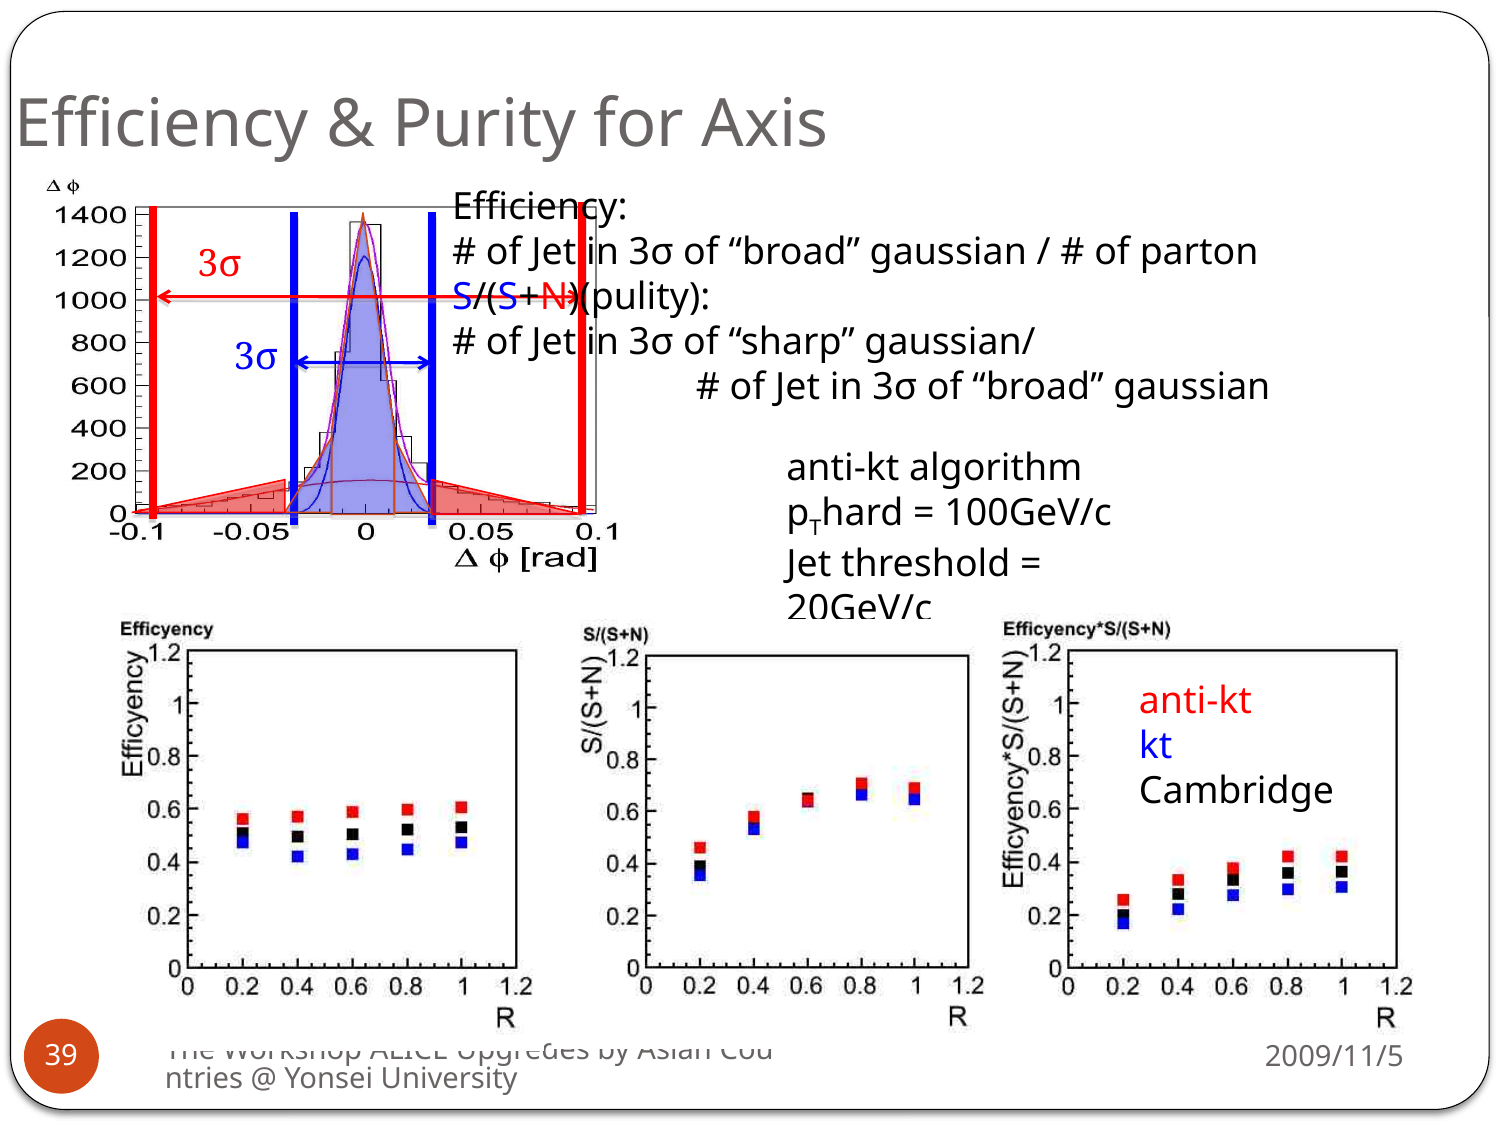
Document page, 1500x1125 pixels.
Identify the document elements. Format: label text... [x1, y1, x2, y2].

footer The Workshop ALICE Upgredes by Asian Countries @ Yonsei University [150, 1056, 800, 1088]
slide_number 39 [23, 1018, 99, 1094]
picture [551, 612, 1425, 1051]
title Efficiency & Purity for Axis [0, 31, 1350, 175]
picture [115, 612, 545, 1051]
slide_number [1012, 1061, 1419, 1094]
text_box anti-kt algorithm pThard = 100GeV/c Jet threshold = 20GeV/c [771, 435, 1206, 617]
picture [31, 174, 645, 588]
text_box Efficiency: # of Jet in 3σ of “broad” gaussian / # of parton S/(S+N)(pulity): # of Jet in 3σ of “sharp” gaussian/ # of Jet in 3σ of “broad” gaussian [646, 175, 1500, 415]
